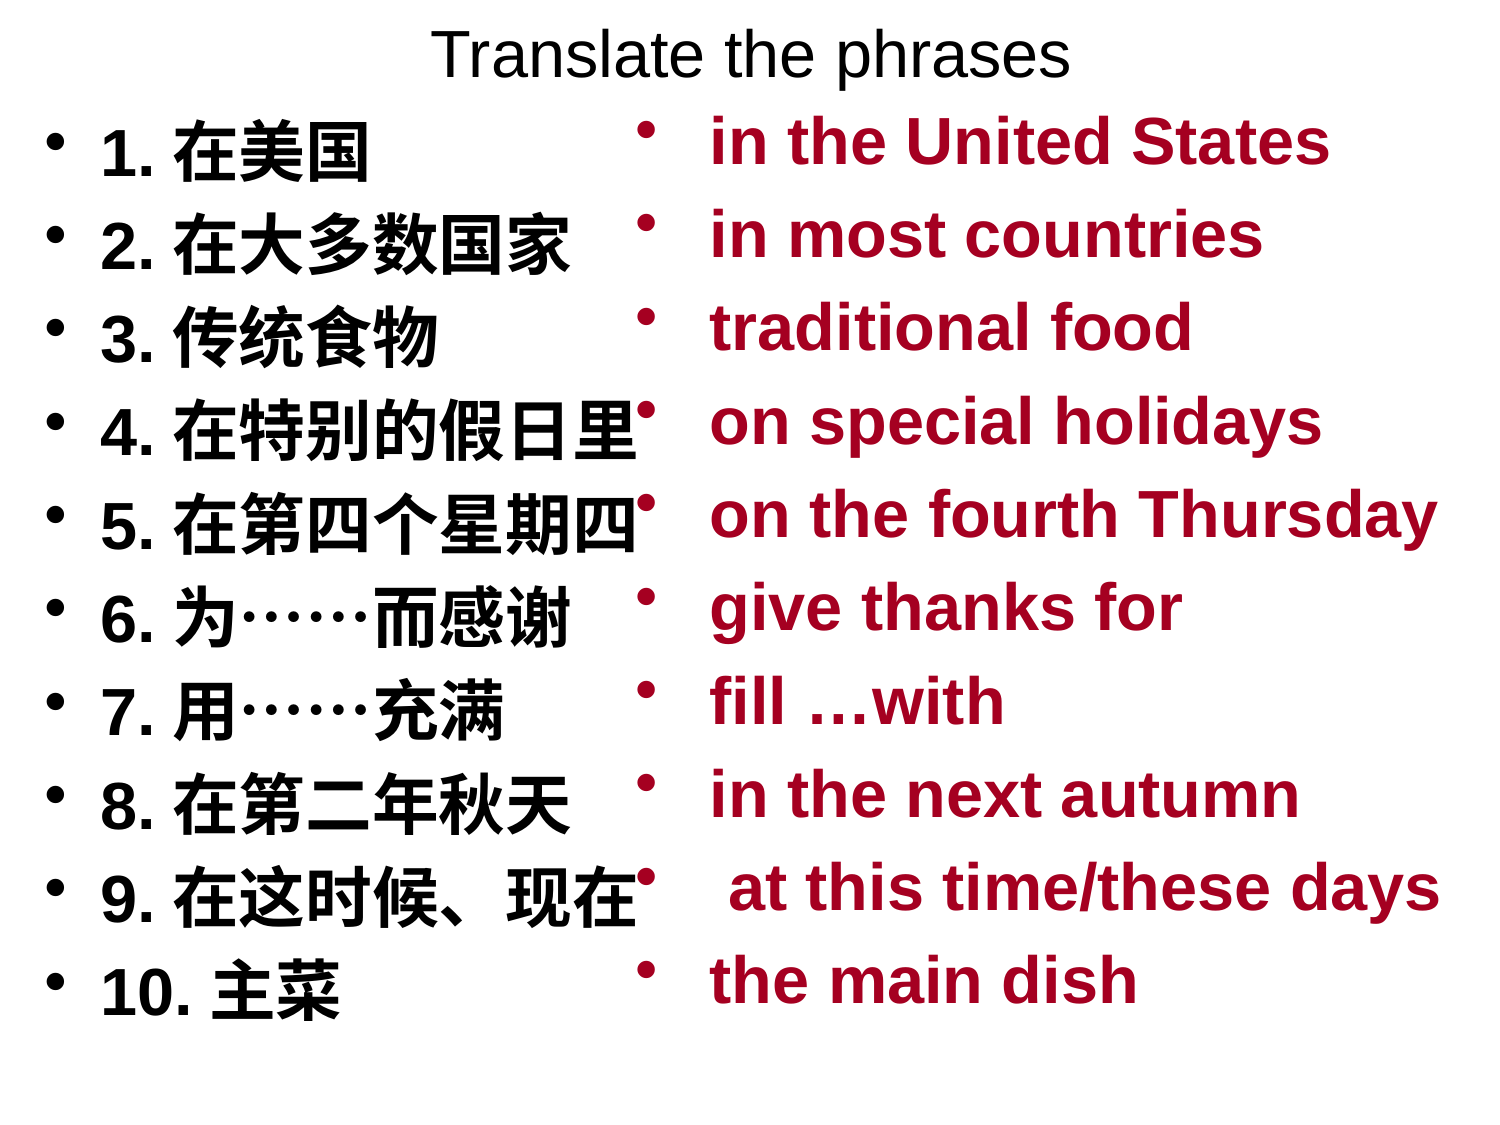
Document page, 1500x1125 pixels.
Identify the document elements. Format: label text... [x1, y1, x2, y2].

list 1.在美国 2.在大多数国家 3.传统食物 4.在特别的假日里 5.在第四个星期四 6.为……而感谢 7.用……充满 8.在第二年秋天 9.在这时候、现在 10.主菜 [29, 101, 727, 1125]
list in the United States in most countries traditional food on special holidays on the fourth Thursday give thanks for fill …with in the next autumn at this time/these days the main dish [620, 90, 1471, 1071]
title Translate the phrases [76, 0, 1427, 101]
